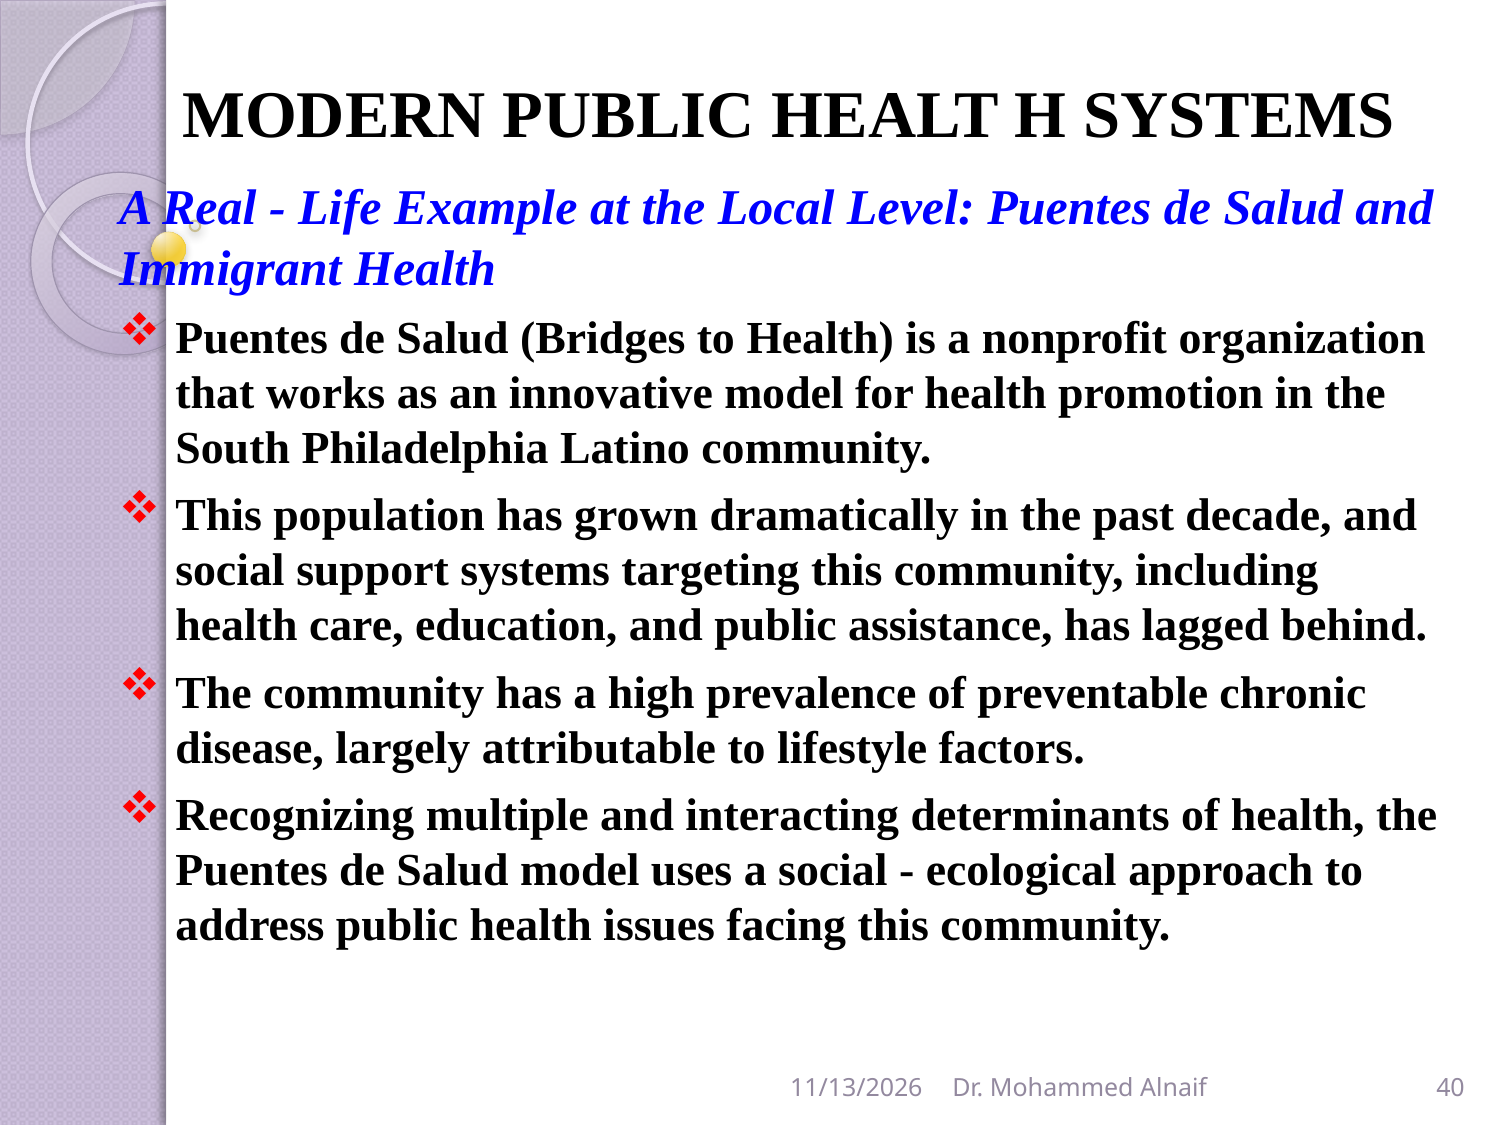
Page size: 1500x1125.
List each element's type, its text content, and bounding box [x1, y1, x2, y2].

title MODERN PUBLIC HEALT H SYSTEMS [137, 62, 1413, 159]
subtitle A Real - Life Example at the Local Level: Puentes de Salud and Immigrant Health Puentes de Salud (Bridges to Health) is a nonprofit organization that works as an innovative model for health promotion in the South Philadelphia Latino community. This population has grown dramatically in the past decade, and social support systems targeting this community, including health care, education, and public assistance, has lagged behind. The community has a high prevalence of preventable chronic disease, largely attributable to lifestyle factors. Recognizing multiple and interacting determinants of health, the Puentes de Salud model uses a social - ecological approach to address public health issues facing this community. [99, 174, 1463, 1025]
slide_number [587, 1034, 937, 1113]
footer Dr. Mohammed Alnaif [937, 1034, 1413, 1113]
slide_number 40 [1413, 1034, 1488, 1113]
